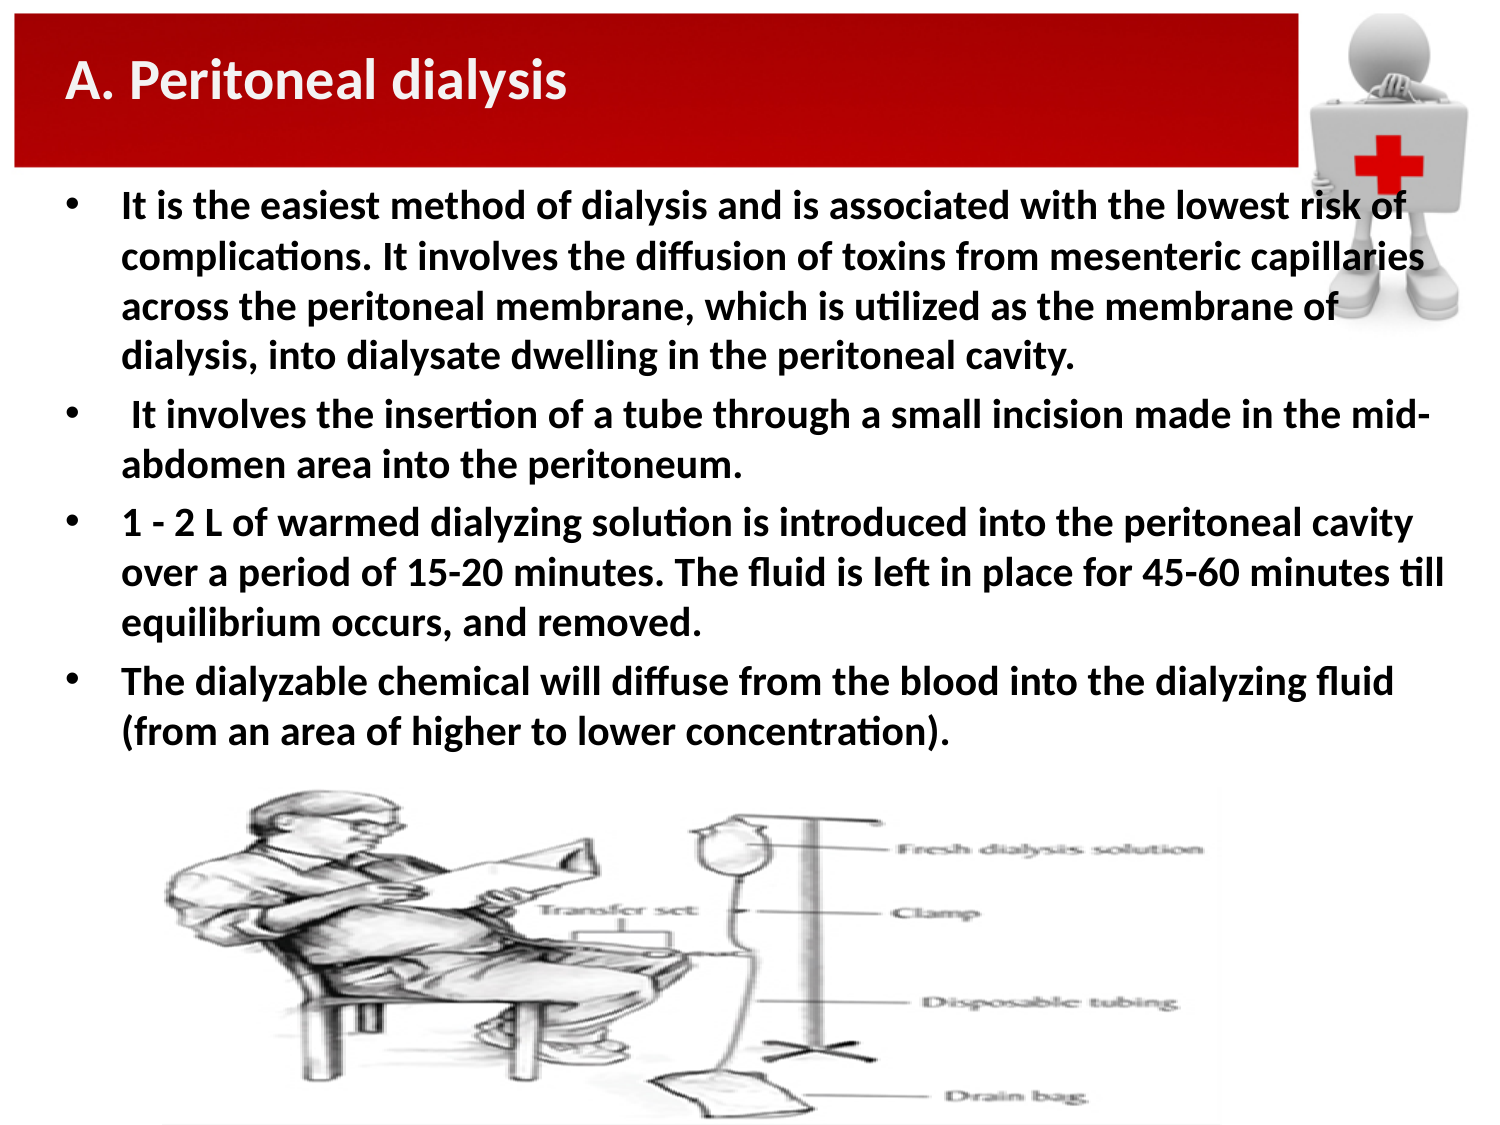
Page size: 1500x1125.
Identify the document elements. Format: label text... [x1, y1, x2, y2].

list A. Peritoneal dialysis It is the easiest method of dialysis and is associated with the lowest risk of complications. It involves the diffusion of toxins from mesenteric capillaries across the peritoneal membrane, which is utilized as the membrane of dialysis, into dialysate dwelling in the peritoneal cavity. It involves the insertion of a tube through a small incision made in the mid-abdomen area into the peritoneum. 1 - 2 L of warmed dialyzing solution is introduced into the peritoneal cavity over a period of 15-20 minutes. The fluid is left in place for 45-60 minutes till equilibrium occurs, and removed. The dialyzable chemical will diffuse from the blood into the dialyzing fluid (from an area of higher to lower concentration). [50, 2, 1463, 1090]
picture [0, 0, 1500, 1125]
